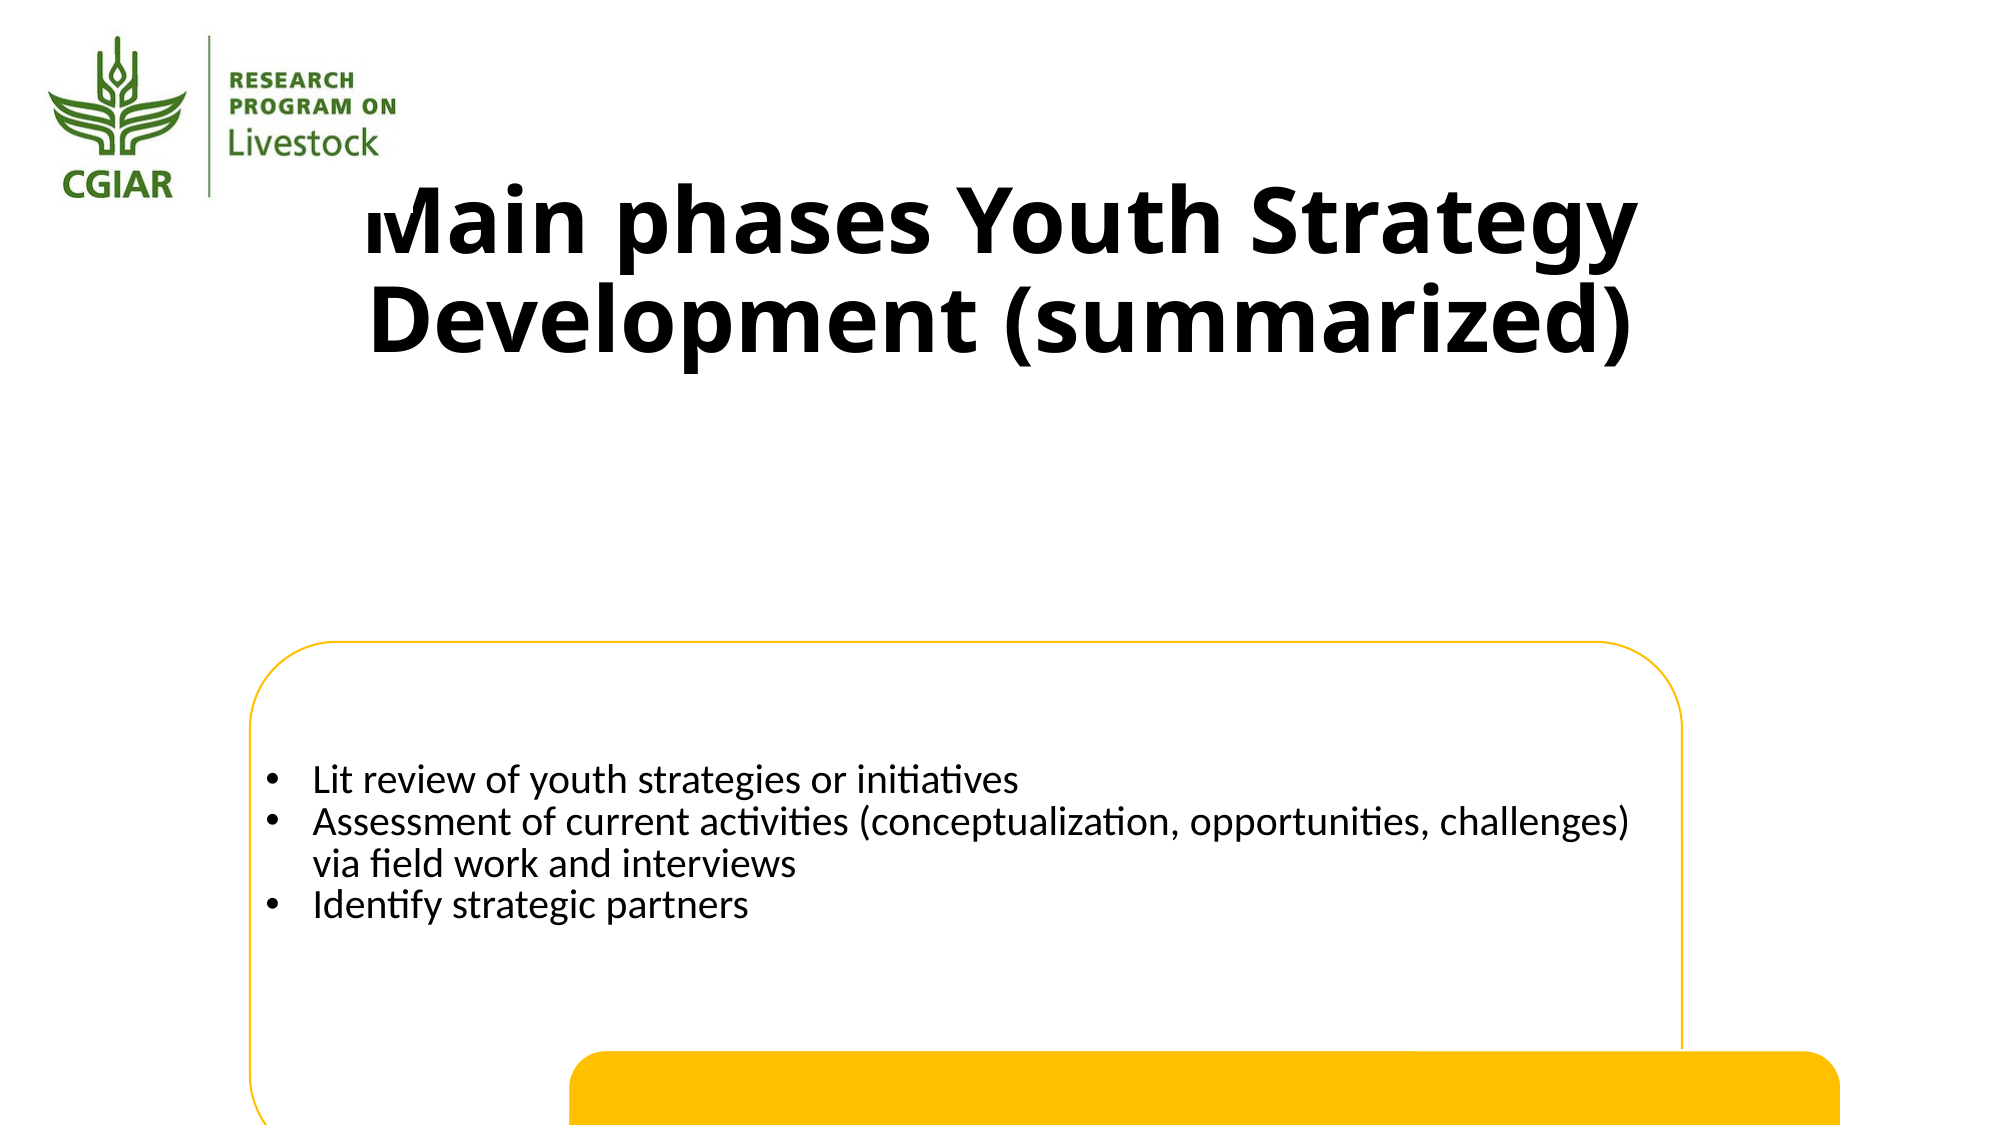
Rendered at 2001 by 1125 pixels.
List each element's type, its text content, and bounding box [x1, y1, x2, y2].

title Main phases Youth Strategy Development (summarized) [249, 0, 1750, 212]
picture [44, 29, 413, 213]
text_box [249, 212, 1842, 1125]
